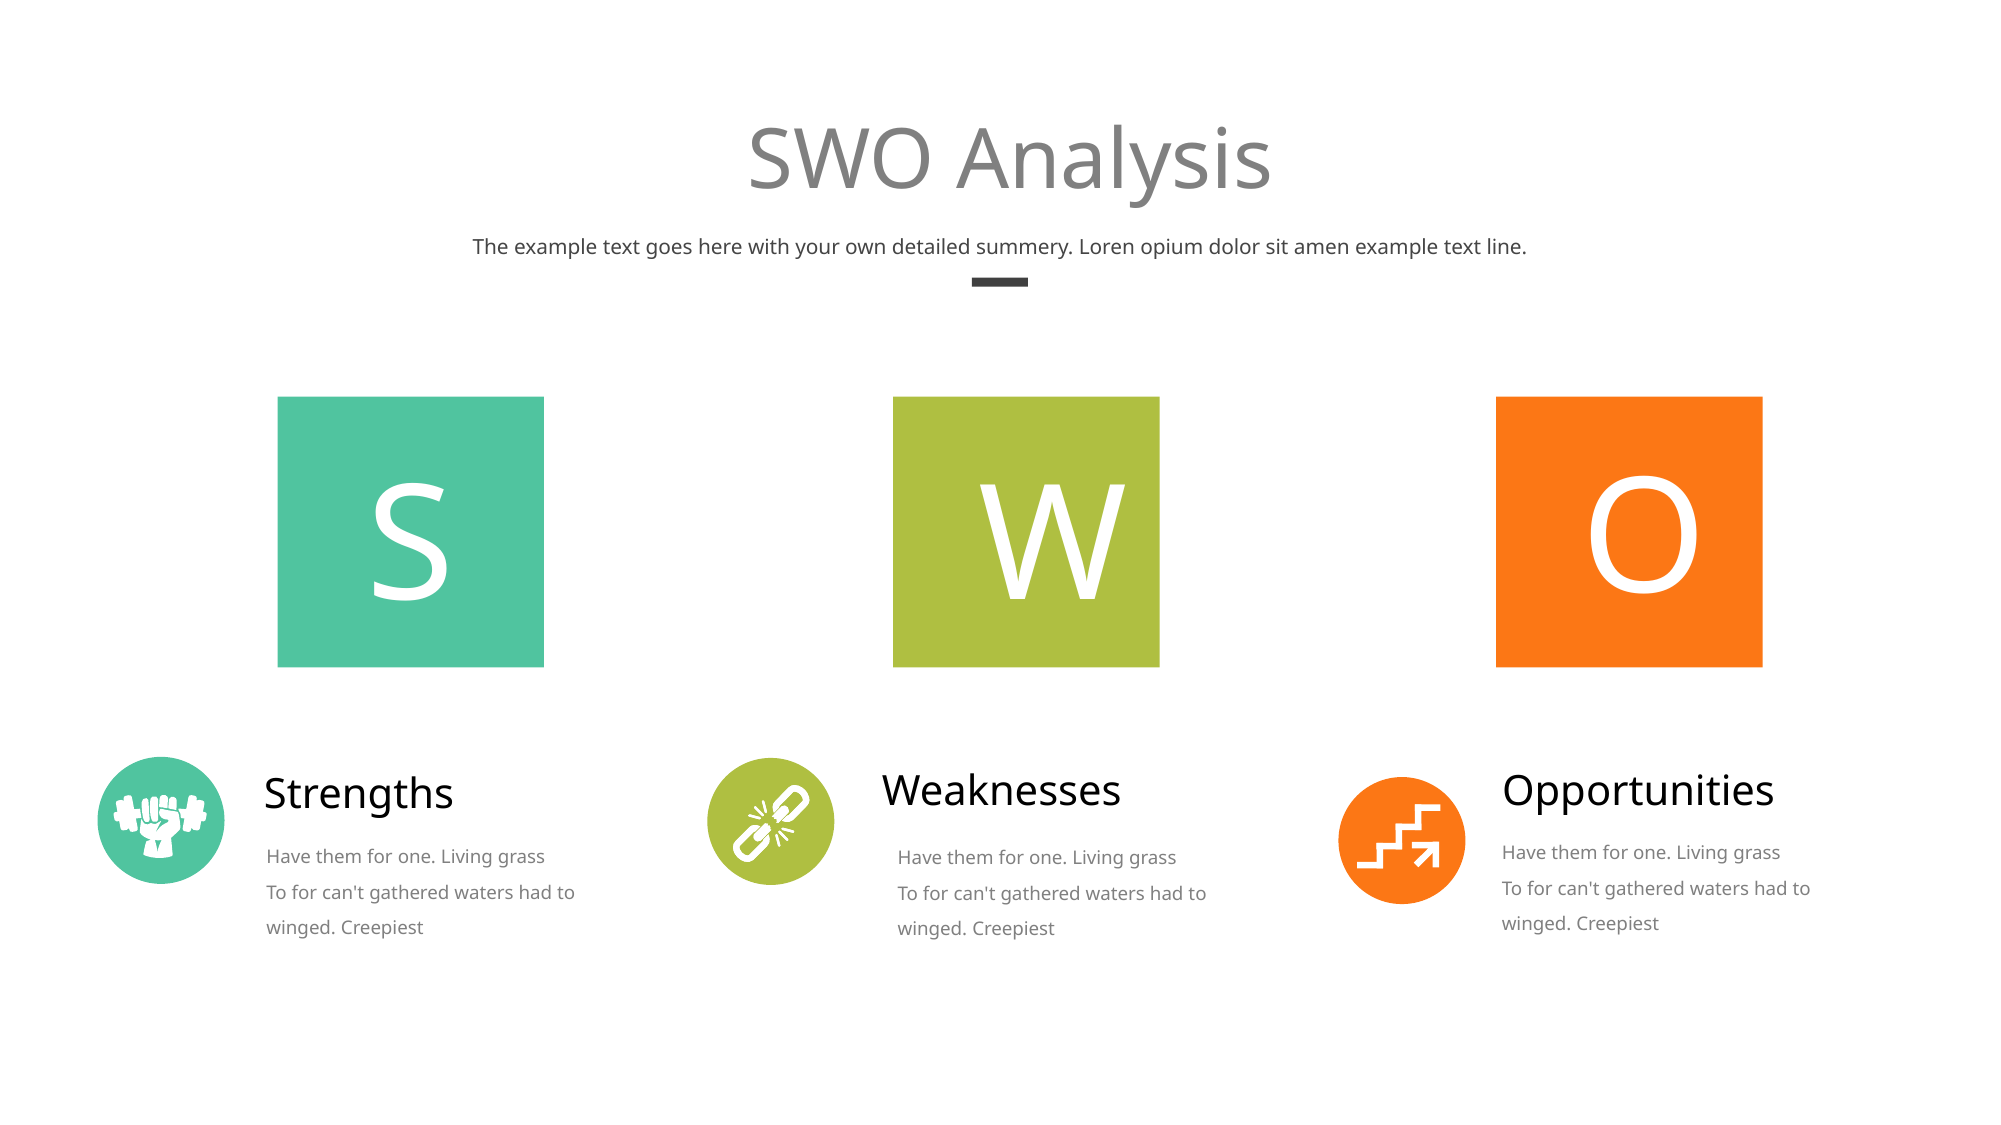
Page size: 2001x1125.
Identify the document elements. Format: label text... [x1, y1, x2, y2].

text_box [971, 276, 1029, 288]
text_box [1338, 396, 1852, 940]
text_box SWO Analysis [586, 97, 1435, 213]
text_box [706, 396, 1231, 945]
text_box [97, 396, 600, 944]
text_box The example text goes here with your own detailed summery. Loren opium dolor sit amen example text line. [407, 226, 1593, 266]
